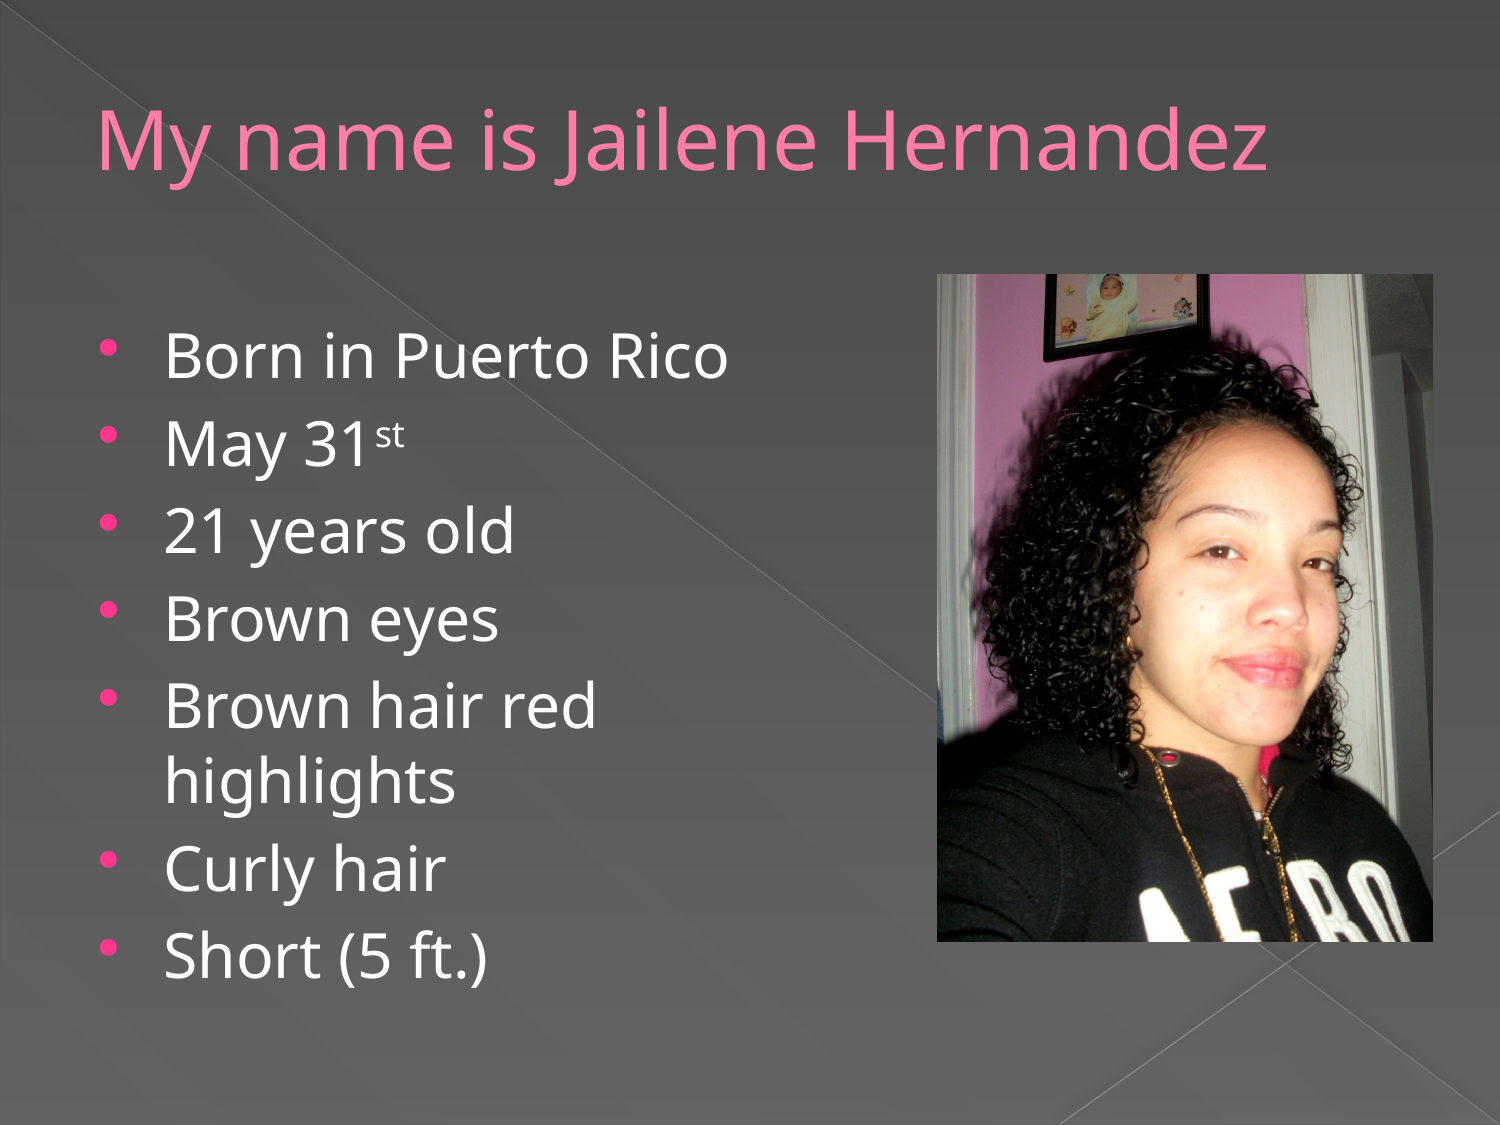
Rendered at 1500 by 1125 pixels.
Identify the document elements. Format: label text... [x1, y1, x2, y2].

picture [937, 274, 1433, 942]
title My name is Jailene Hernandez [0, 0, 1425, 274]
list Born in Puerto Rico May 31st 21 years old Brown eyes Brown hair red highlights Curly hair Short (5 ft.) [75, 308, 925, 1059]
